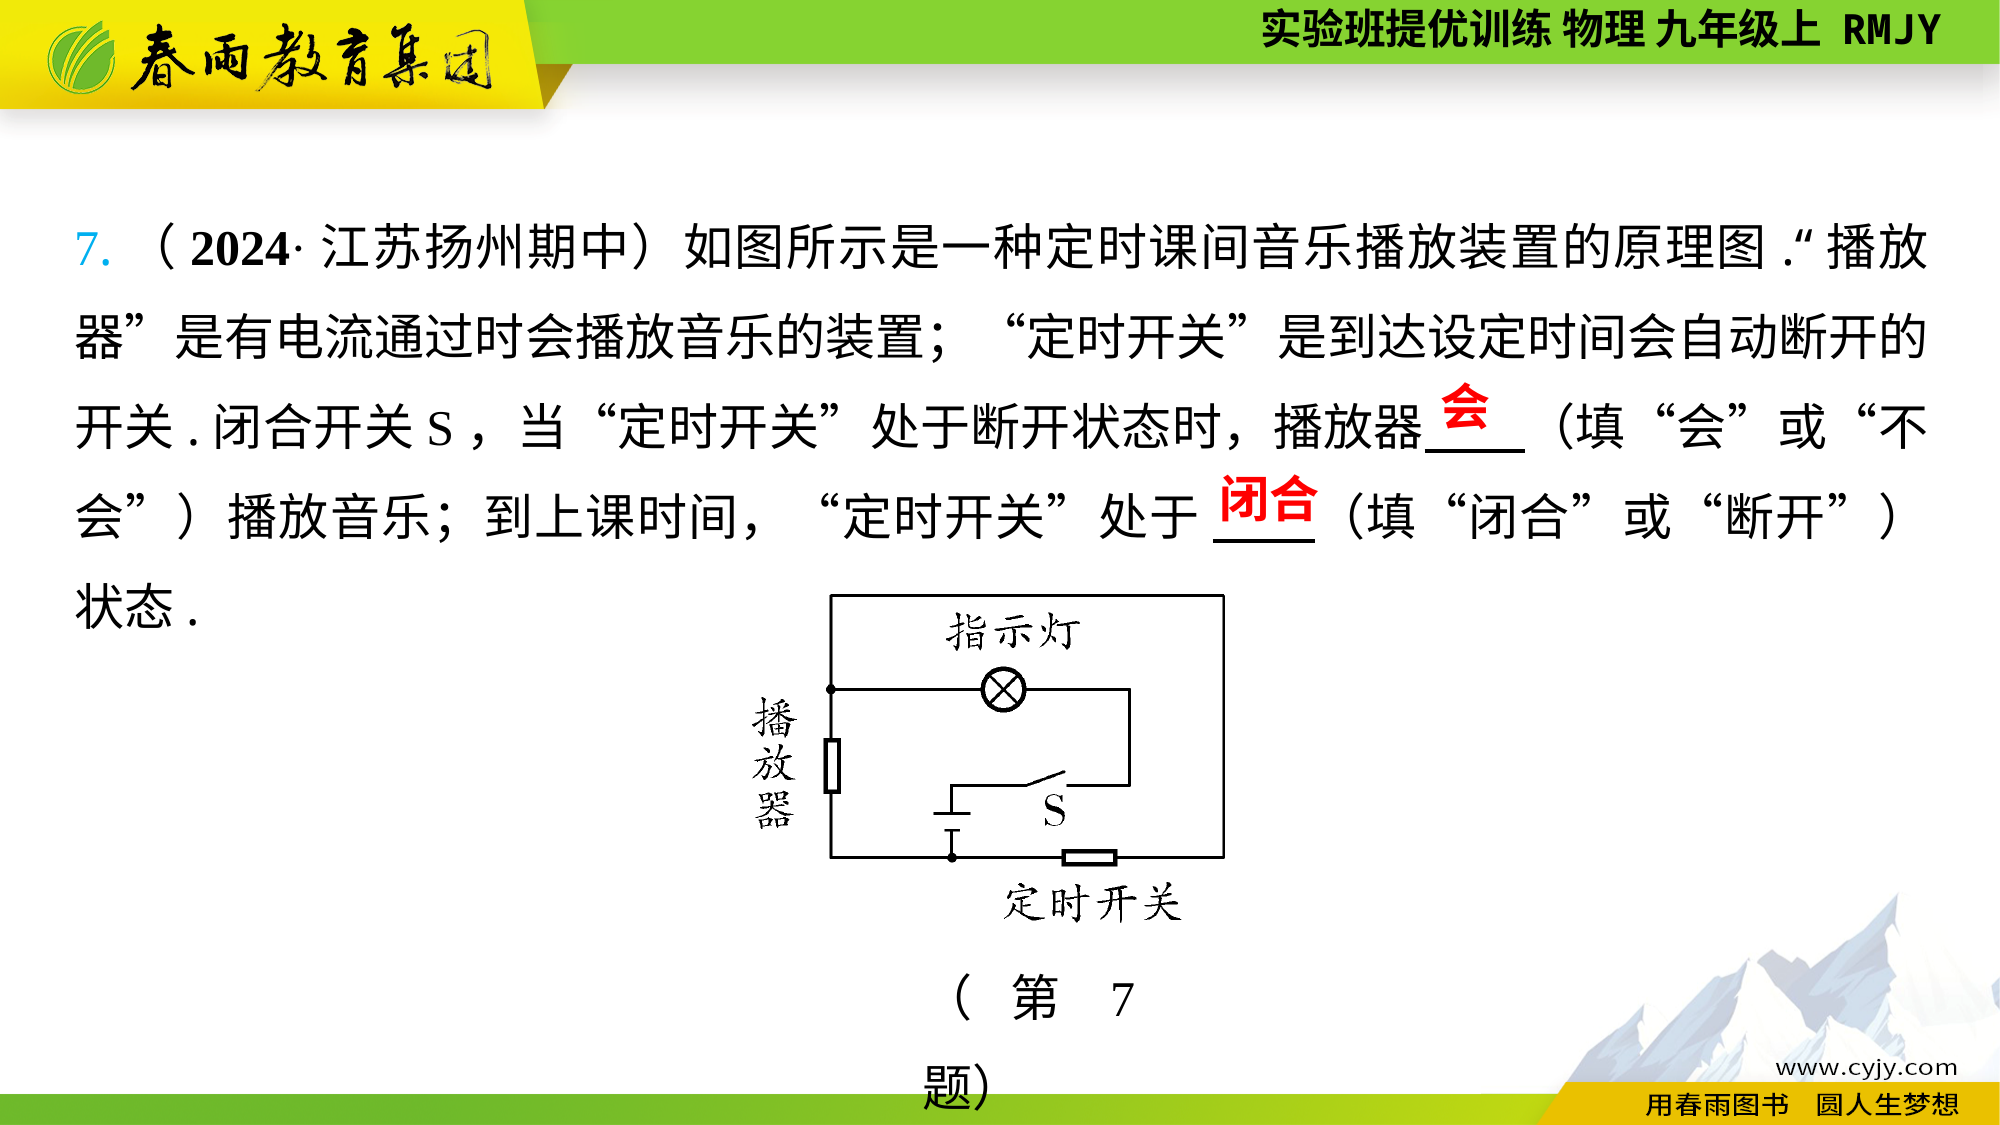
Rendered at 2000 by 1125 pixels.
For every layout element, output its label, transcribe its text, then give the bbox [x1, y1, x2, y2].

text_box 闭合 [1204, 460, 1335, 535]
text_box 会 [1425, 367, 1506, 443]
list 7.（2024·江苏扬州期中）如图所示是一种定时课间音乐播放装置的原理图.“播放器”是有电流通过时会播放音乐的装置；“定时开关”是到达设定时间会自动断开的开关.闭合开关S，当“定时开关”处于断开状态时，播放器 （填“会”或“不会”）播放音乐；到上课时间，“定时开关”处于 （填“闭合”或“断开”）状态. [59, 177, 1944, 648]
picture [0, 0, 2000, 1125]
text_box （第7题） [907, 937, 1162, 1034]
